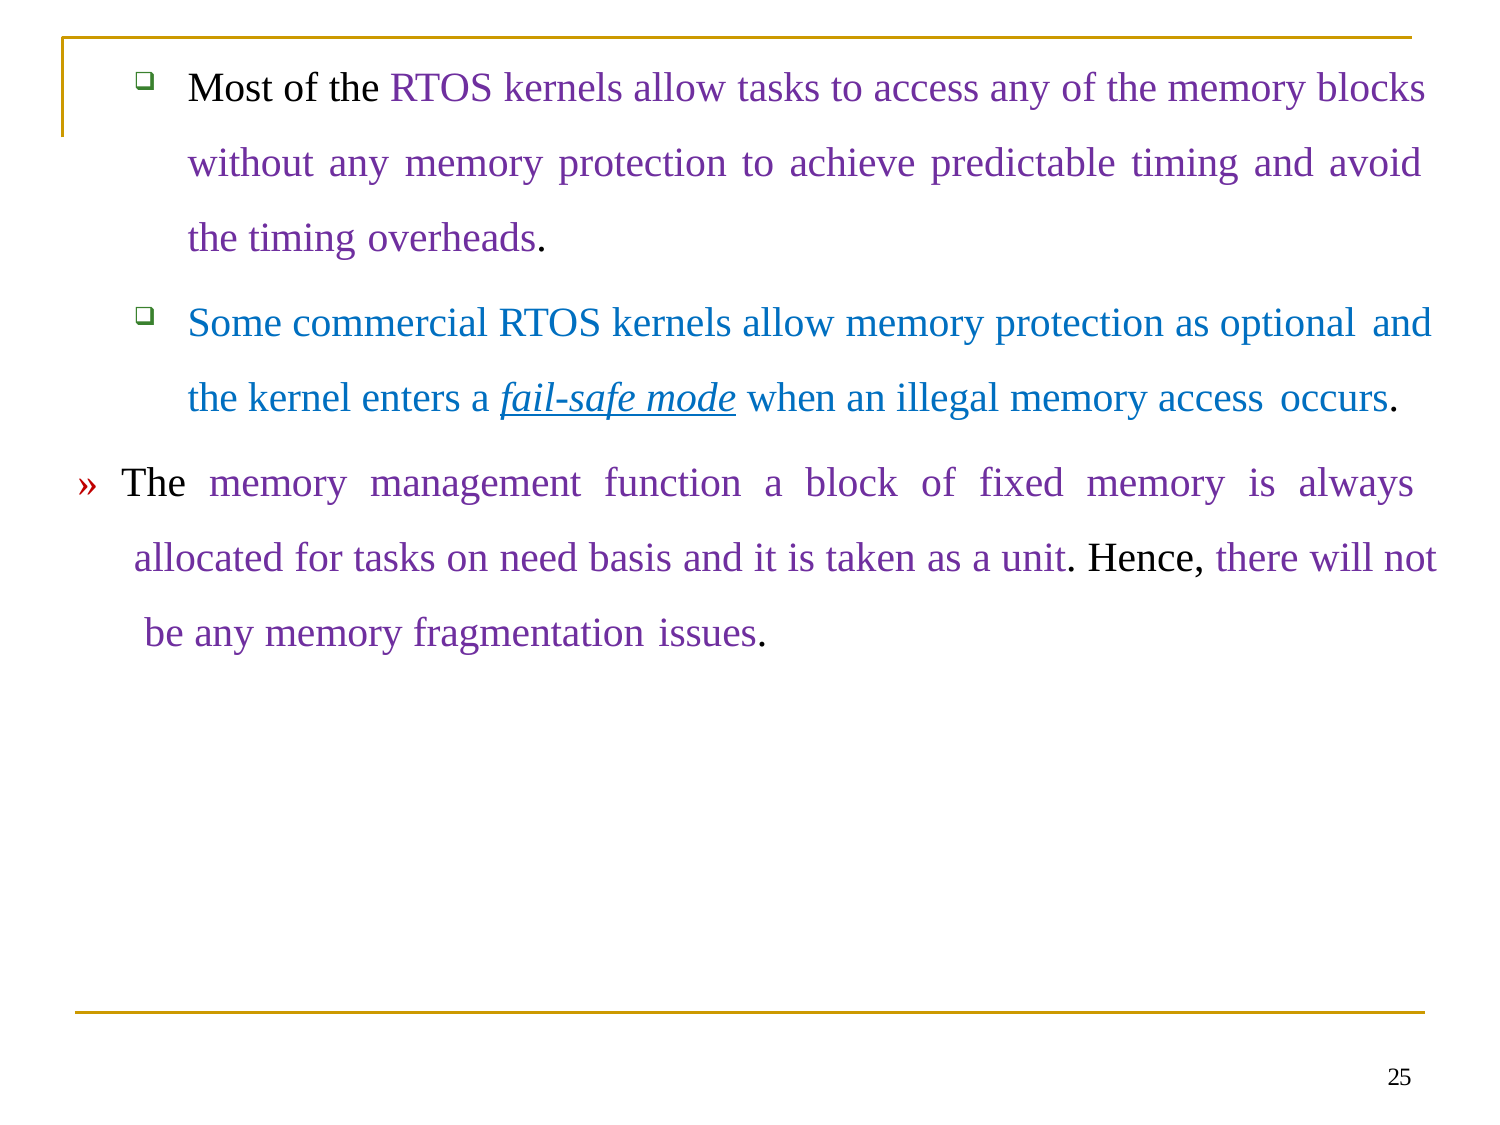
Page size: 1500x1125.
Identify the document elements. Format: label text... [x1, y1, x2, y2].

text_box 25 [1381, 1061, 1417, 1091]
text_box Most of the RTOS kernels allow tasks to access any of the memory blocks without any memory protection to achieve predictable timing and avoid the timing overheads. Some commercial RTOS kernels allow memory protection as optional and the kernel enters a fail-safe mode when an illegal memory access occurs. » The memory management function a block of fixed memory is always allocated for tasks on need basis and it is taken as a unit. Hence, there will not be any memory fragmentation issues. [75, 32, 1438, 655]
